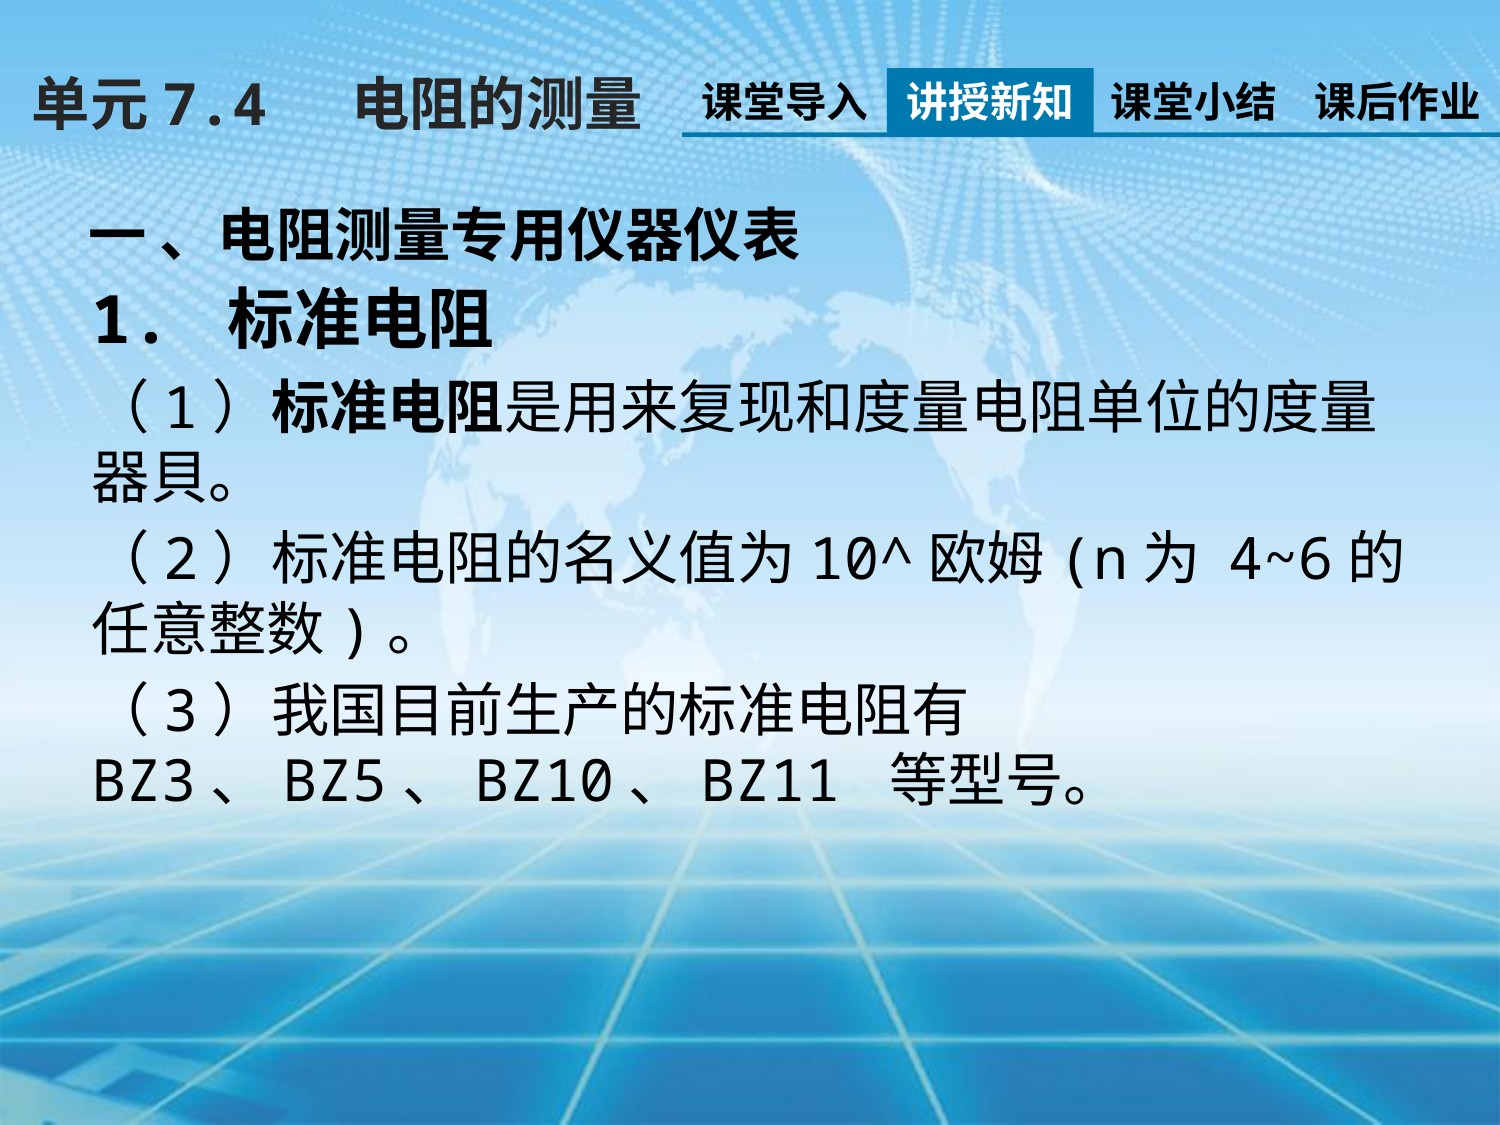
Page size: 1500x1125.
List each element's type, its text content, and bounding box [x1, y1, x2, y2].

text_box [16, 59, 1500, 146]
text_box 1. 标准电阻 （1）标准电阻是用来复现和度量电阻单位的度量器貝。 （2）标准电阻的名义值为10^欧姆(n为 4~6的任意整数)。 （3）我国目前生产的标准电阻有BZ3、BZ5、BZ10、BZ11 等型号。 [76, 281, 1424, 858]
text_box 一 、电阻测量专用仪器仪表 [73, 185, 1424, 281]
picture [0, 0, 1500, 1125]
